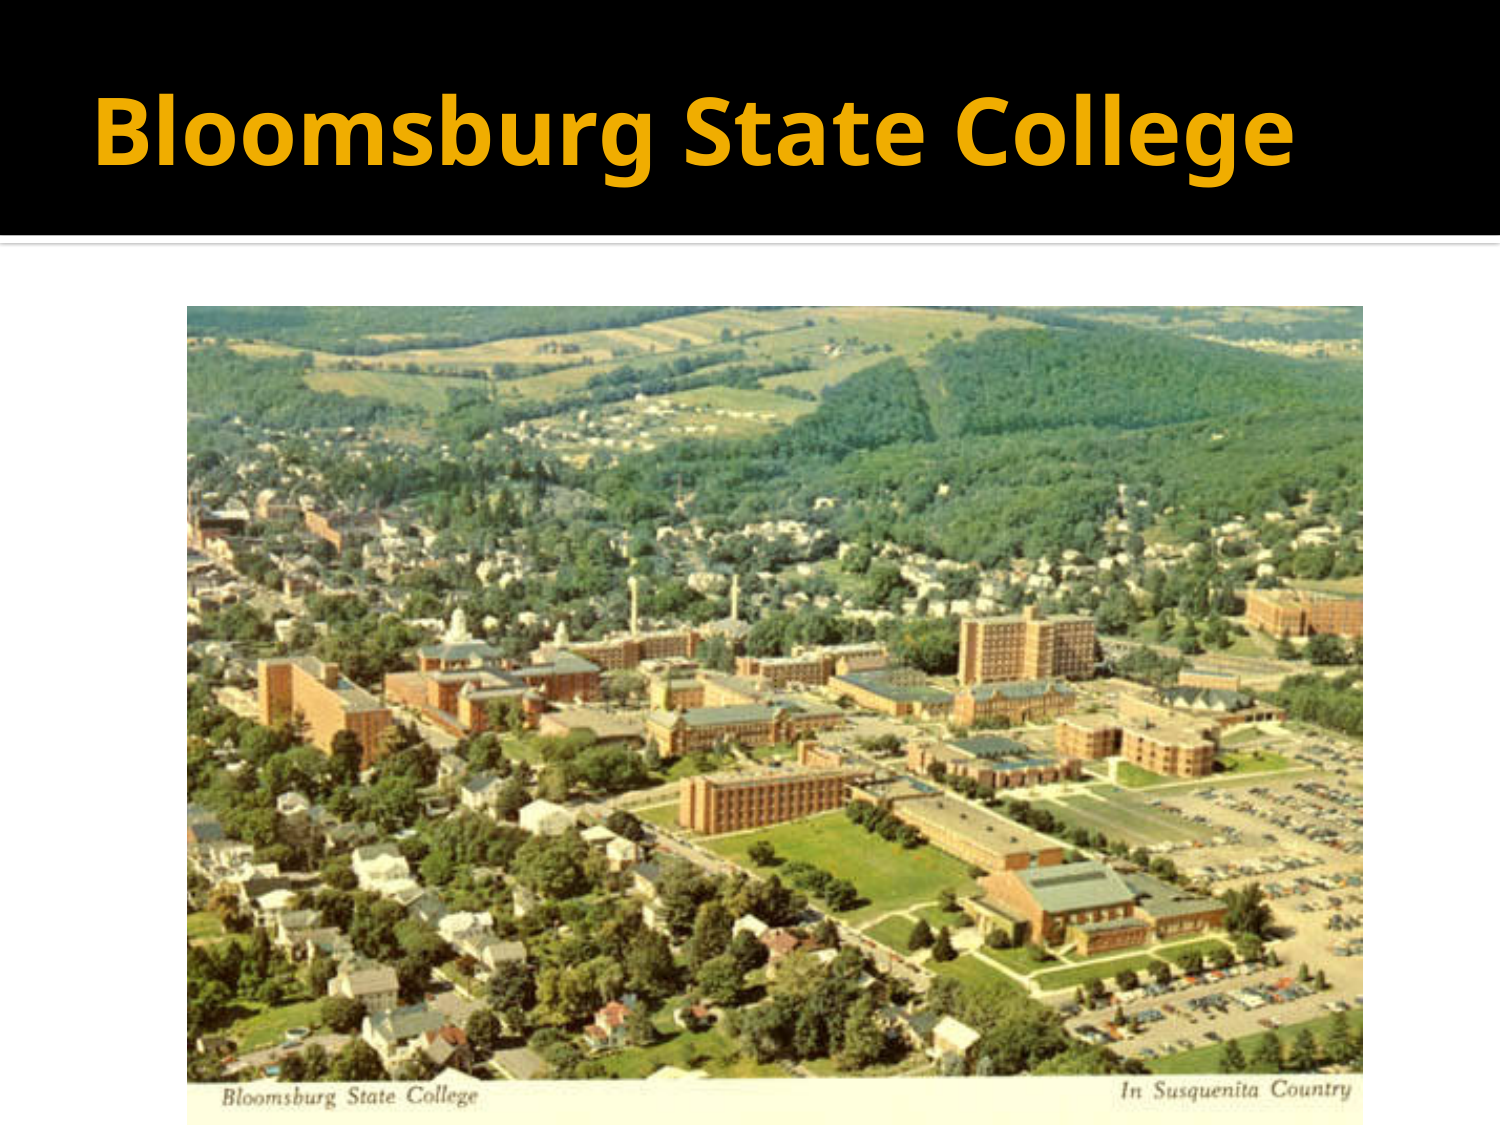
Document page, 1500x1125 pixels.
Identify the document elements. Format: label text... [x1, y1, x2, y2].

title Bloomsburg State College [75, 25, 1425, 231]
picture [187, 306, 1363, 1125]
